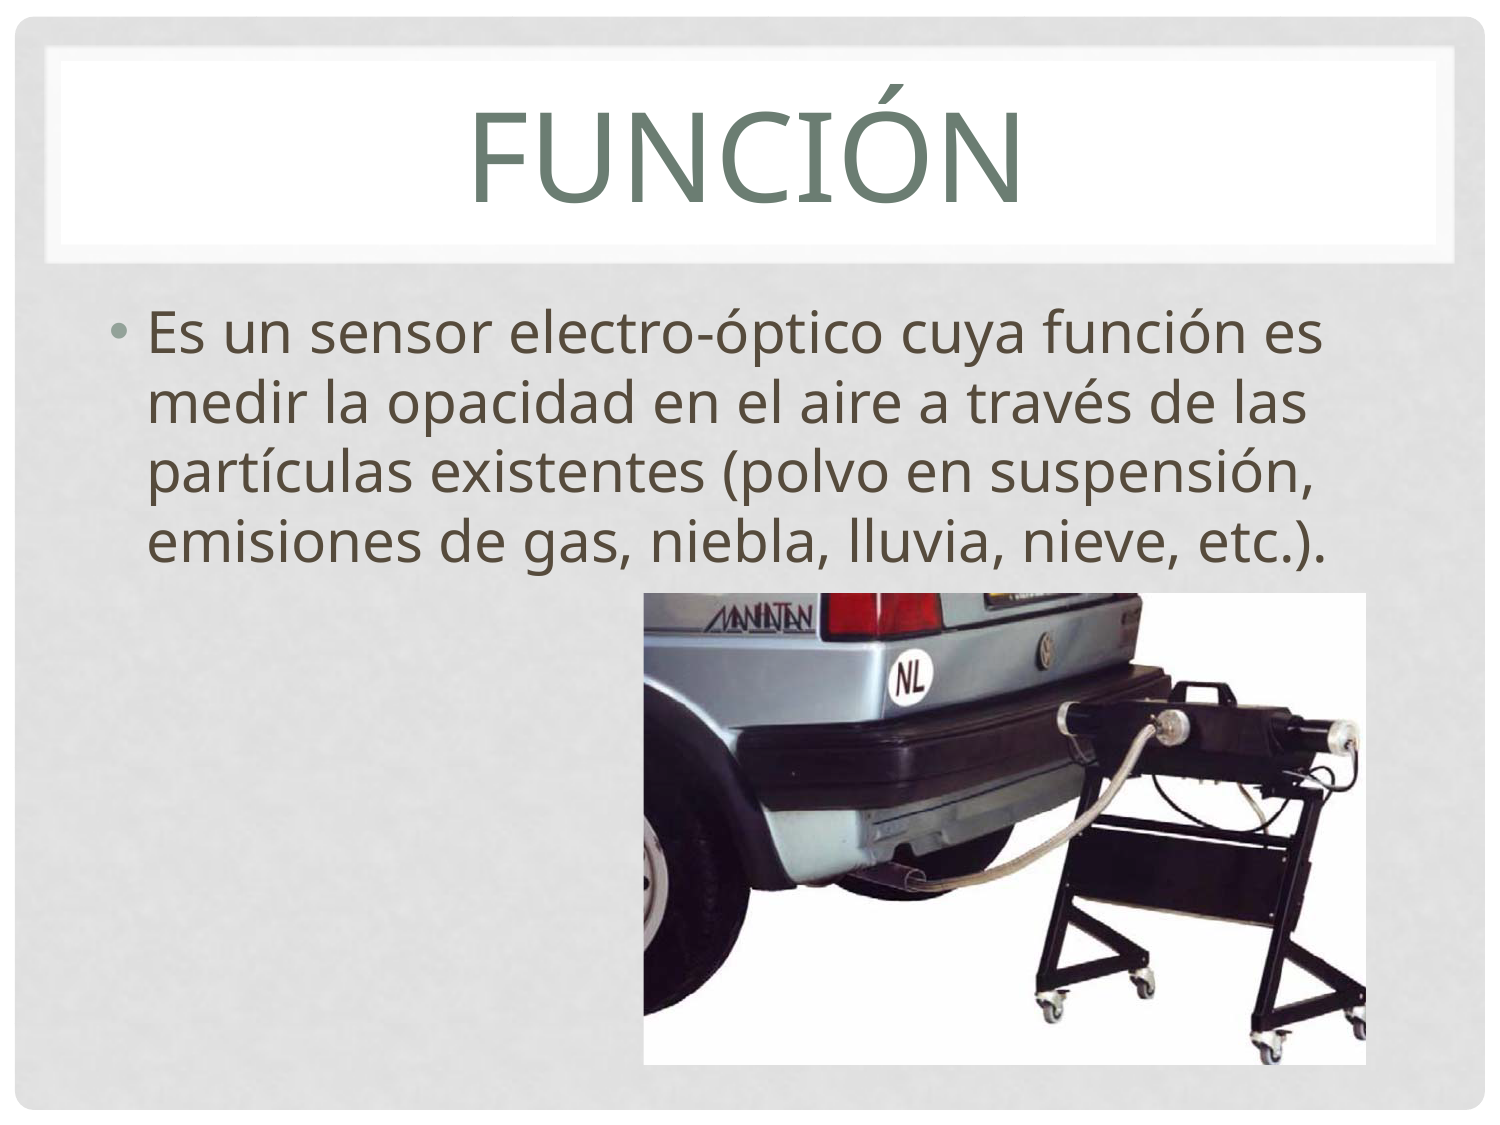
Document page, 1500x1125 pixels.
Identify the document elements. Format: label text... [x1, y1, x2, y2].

picture [643, 593, 1367, 1065]
title función [69, 66, 1425, 238]
list Es un sensor electro-óptico cuya función es medir la opacidad en el aire a través de las partículas existentes (polvo en suspensión, emisiones de gas, niebla, lluvia, nieve, etc.). [75, 287, 1425, 1005]
